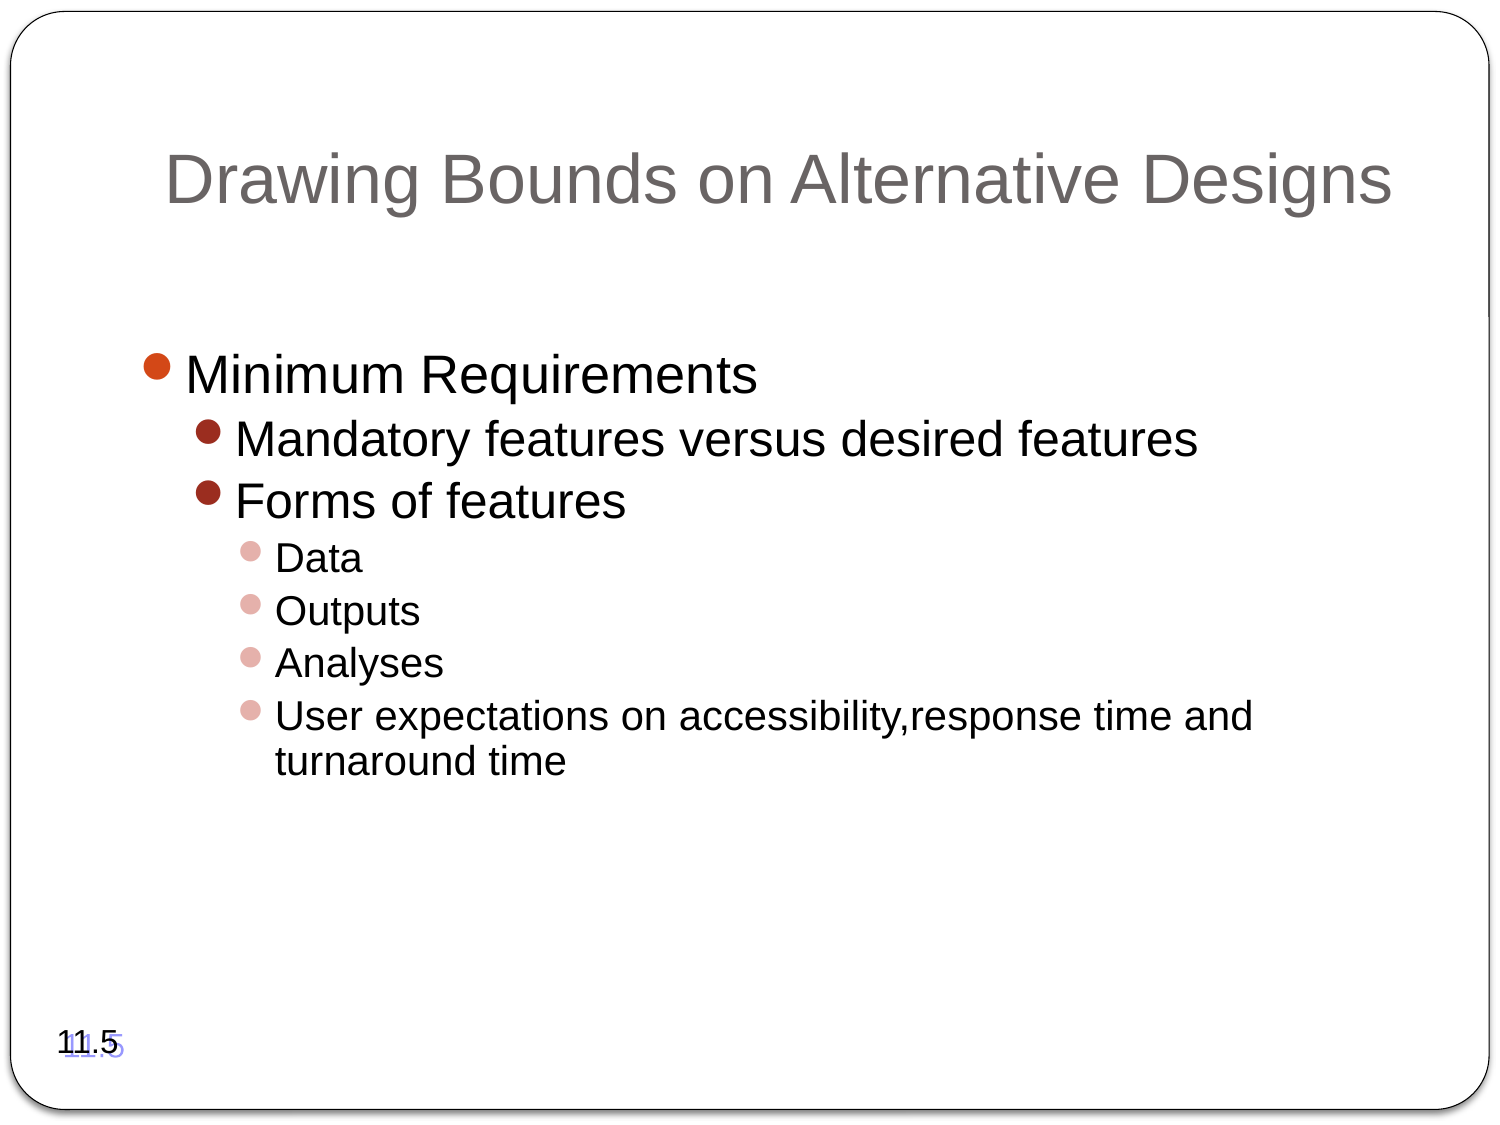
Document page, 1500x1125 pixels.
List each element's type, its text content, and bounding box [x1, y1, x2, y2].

title Drawing Bounds on Alternative Designs [150, 45, 1425, 233]
text_box 11.5 [37, 1012, 138, 1107]
list Minimum Requirements Mandatory features versus desired features Forms of features Data Outputs Analyses User expectations on accessibility,response time and turnaround time [125, 262, 1400, 938]
